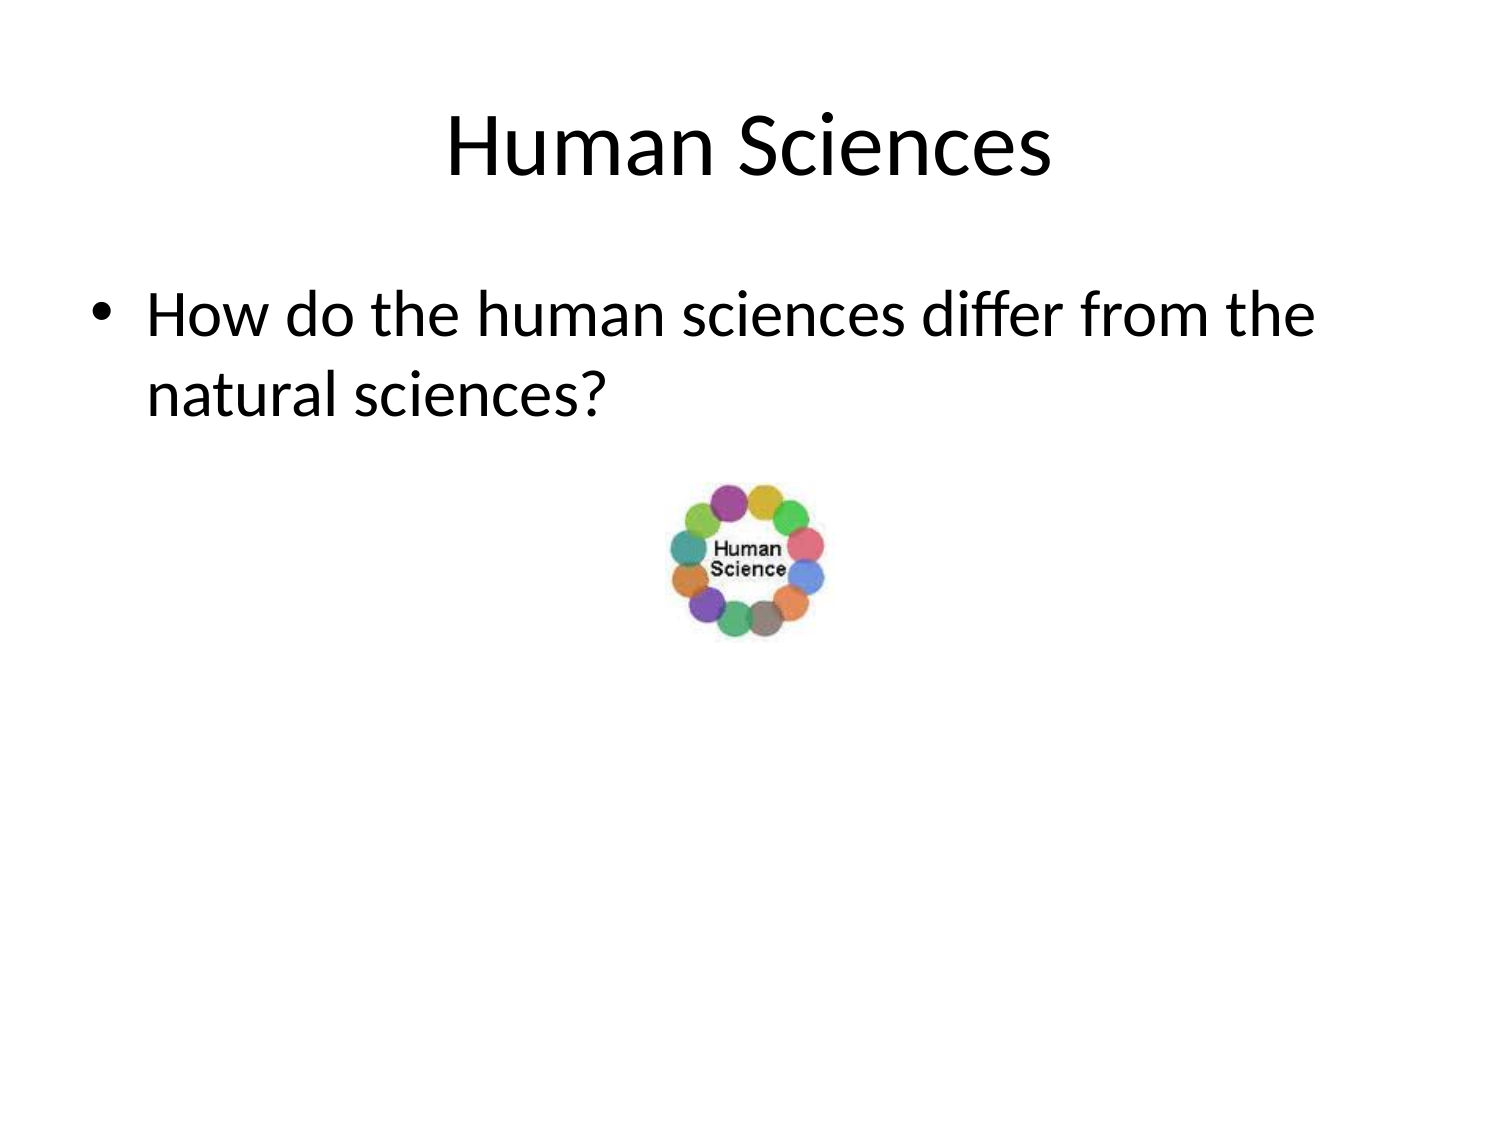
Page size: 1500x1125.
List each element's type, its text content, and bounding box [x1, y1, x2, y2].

picture [665, 482, 835, 643]
title Human Sciences [75, 45, 1425, 233]
list How do the human sciences differ from the natural sciences? [75, 262, 1425, 1005]
